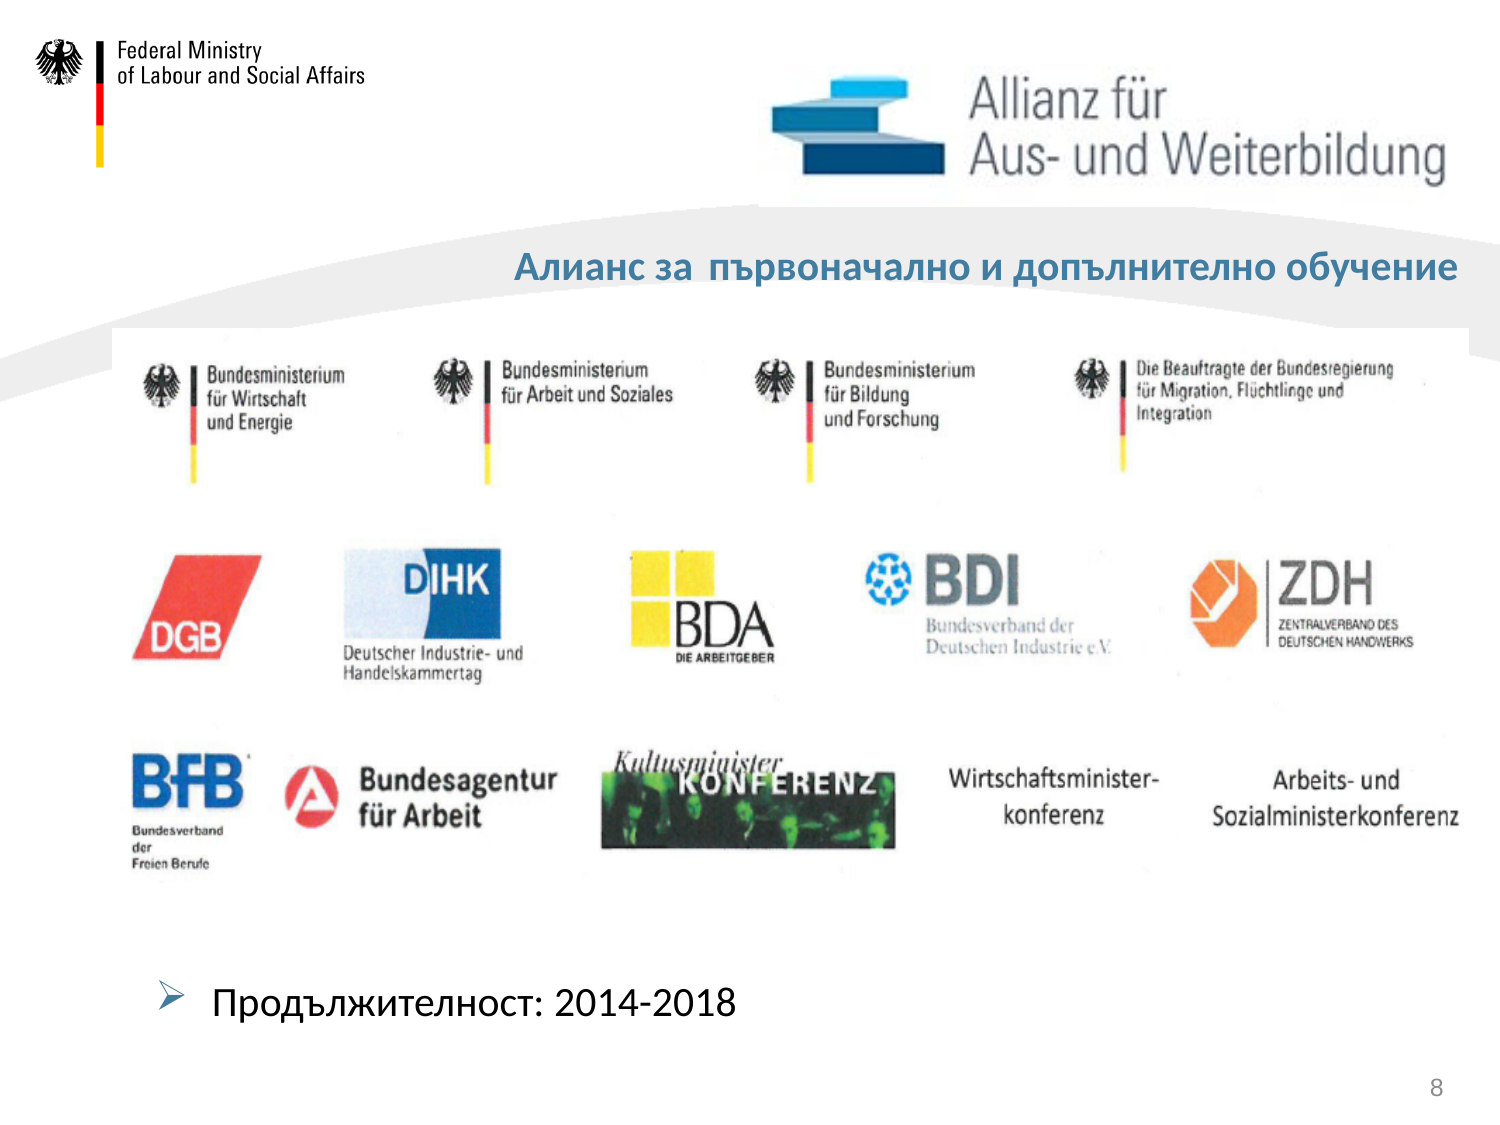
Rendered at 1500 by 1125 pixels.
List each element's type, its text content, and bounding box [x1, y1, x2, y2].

list Продължителност: 2014-2018 [140, 973, 1469, 1058]
title Алианс за първоначално и допълнително обучение [400, 213, 1459, 280]
picture [0, 0, 1500, 1112]
slide_number 8 [1305, 1057, 1459, 1117]
